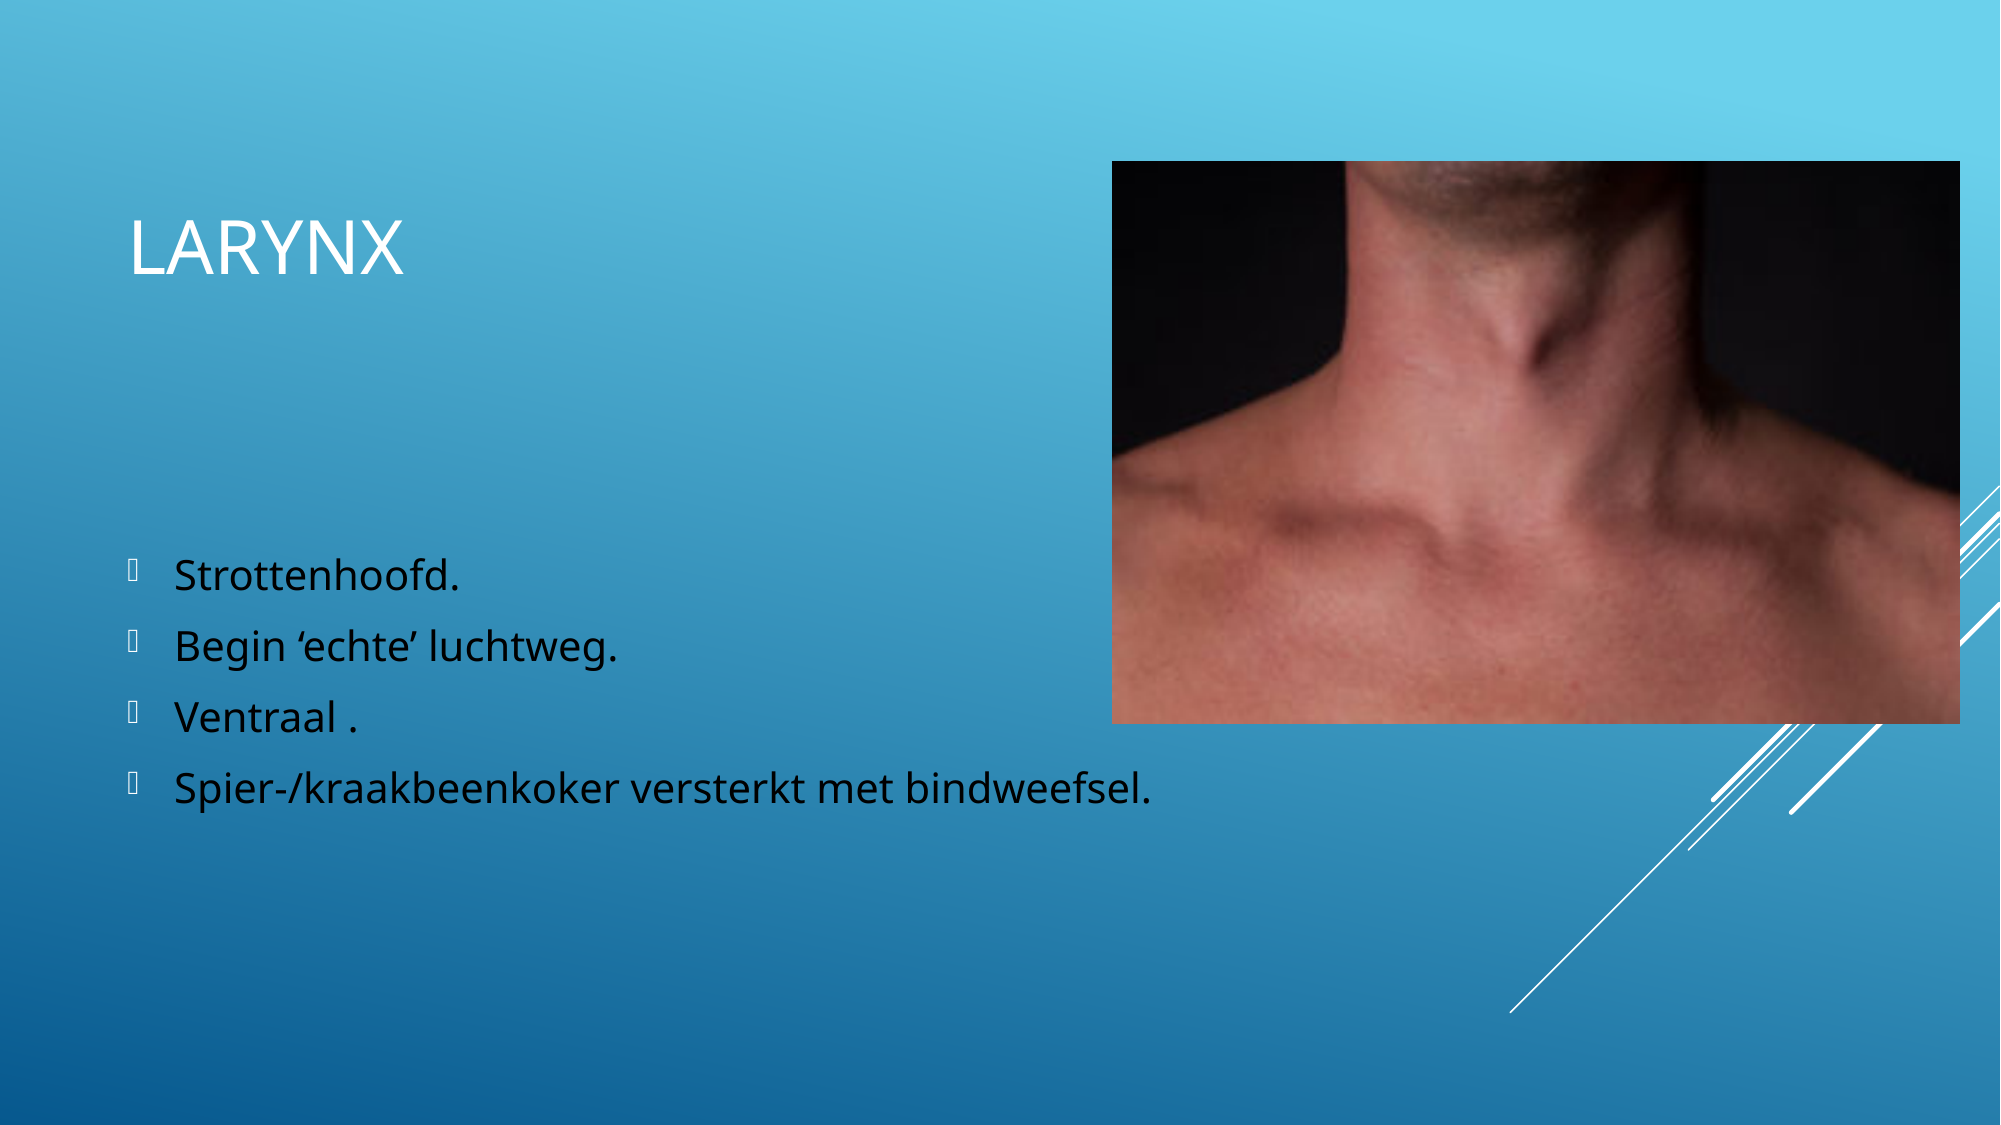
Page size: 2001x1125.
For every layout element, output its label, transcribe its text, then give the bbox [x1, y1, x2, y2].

picture [1111, 161, 1960, 724]
title Larynx [112, 121, 1513, 369]
list Strottenhoofd. Begin ‘echte’ luchtweg. Ventraal . Spier-/kraakbeenkoker versterkt met bindweefsel. [112, 419, 1513, 1013]
